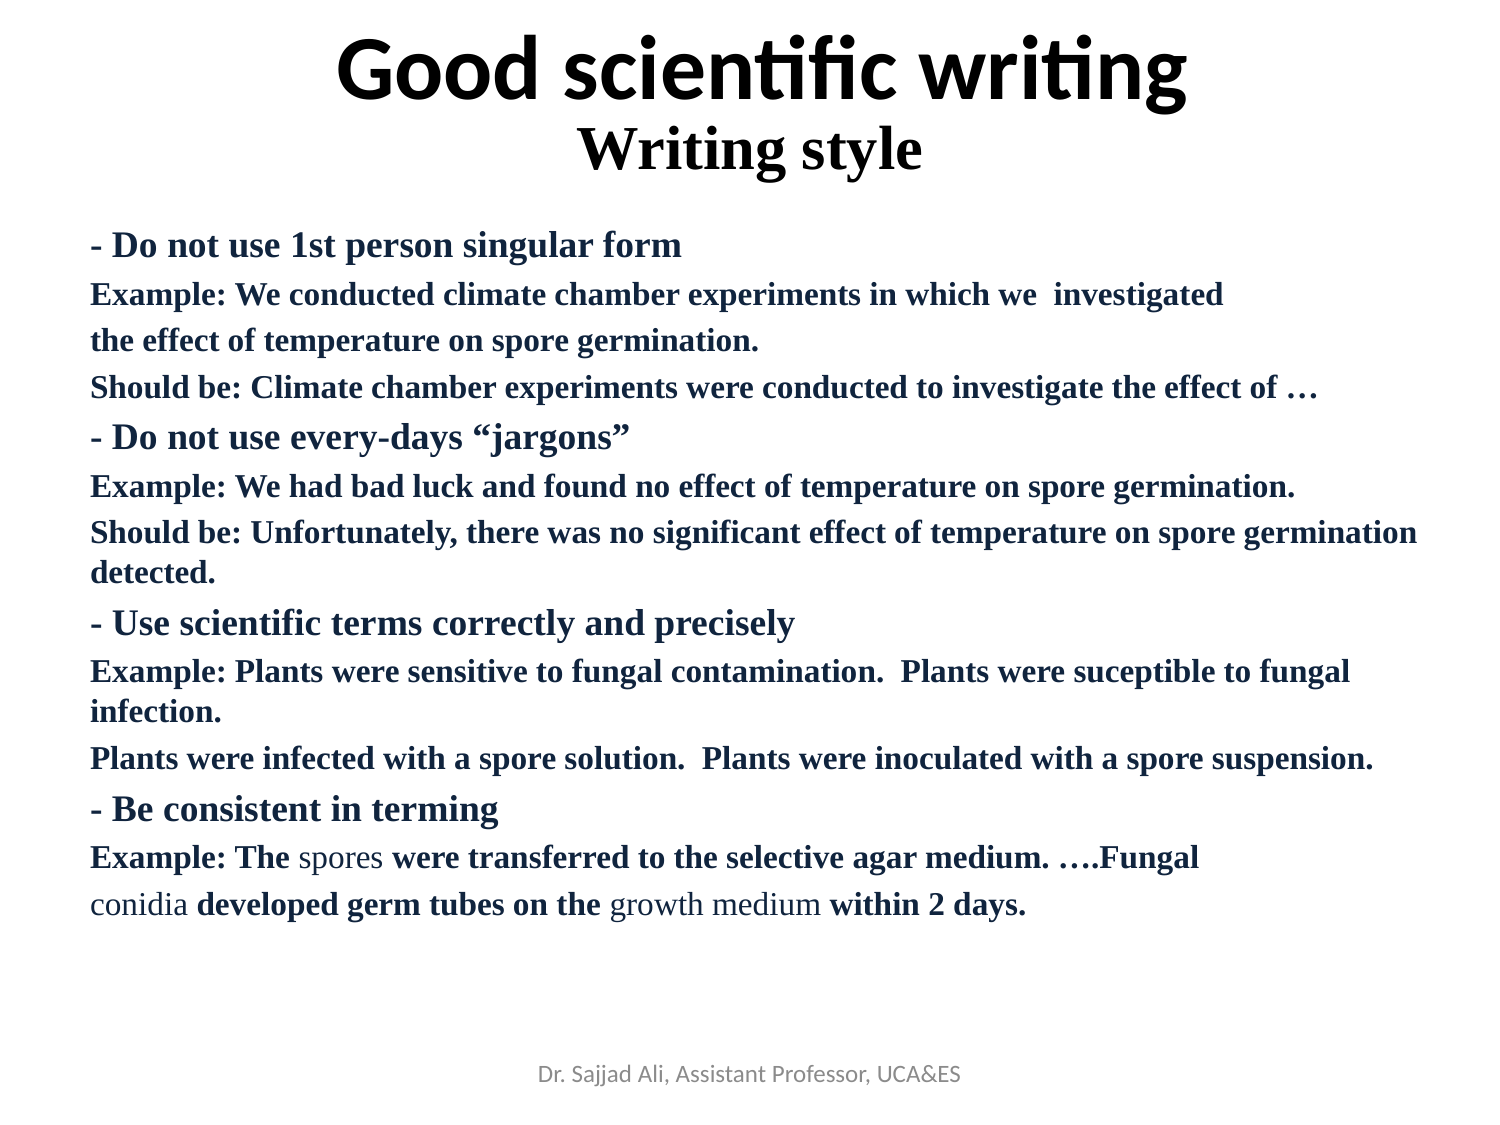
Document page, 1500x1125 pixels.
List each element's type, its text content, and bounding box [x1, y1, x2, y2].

footer Dr. Sajjad Ali, Assistant Professor, UCA&ES [512, 1042, 988, 1103]
title Good scientific writing [125, 0, 1400, 125]
text_box Writing style [561, 99, 939, 190]
subtitle - Do not use 1st person singular form Example: We conducted climate chamber experiments in which we investigated the effect of temperature on spore germination. Should be: Climate chamber experiments were conducted to investigate the effect of … - Do not use every-days “jargons” Example: We had bad luck and found no effect of temperature on spore germination. Should be: Unfortunately, there was no significant effect of temperature on spore germination detected. - Use scientific terms correctly and precisely Example: Plants were sensitive to fungal contamination. Plants were suceptible to fungal infection. Plants were infected with a spore solution. Plants were inoculated with a spore suspension. - Be consistent in terming Example: The spores were transferred to the selective agar medium. ….Fungal conidia developed germ tubes on the growth medium within 2 days. [0, 212, 1500, 713]
